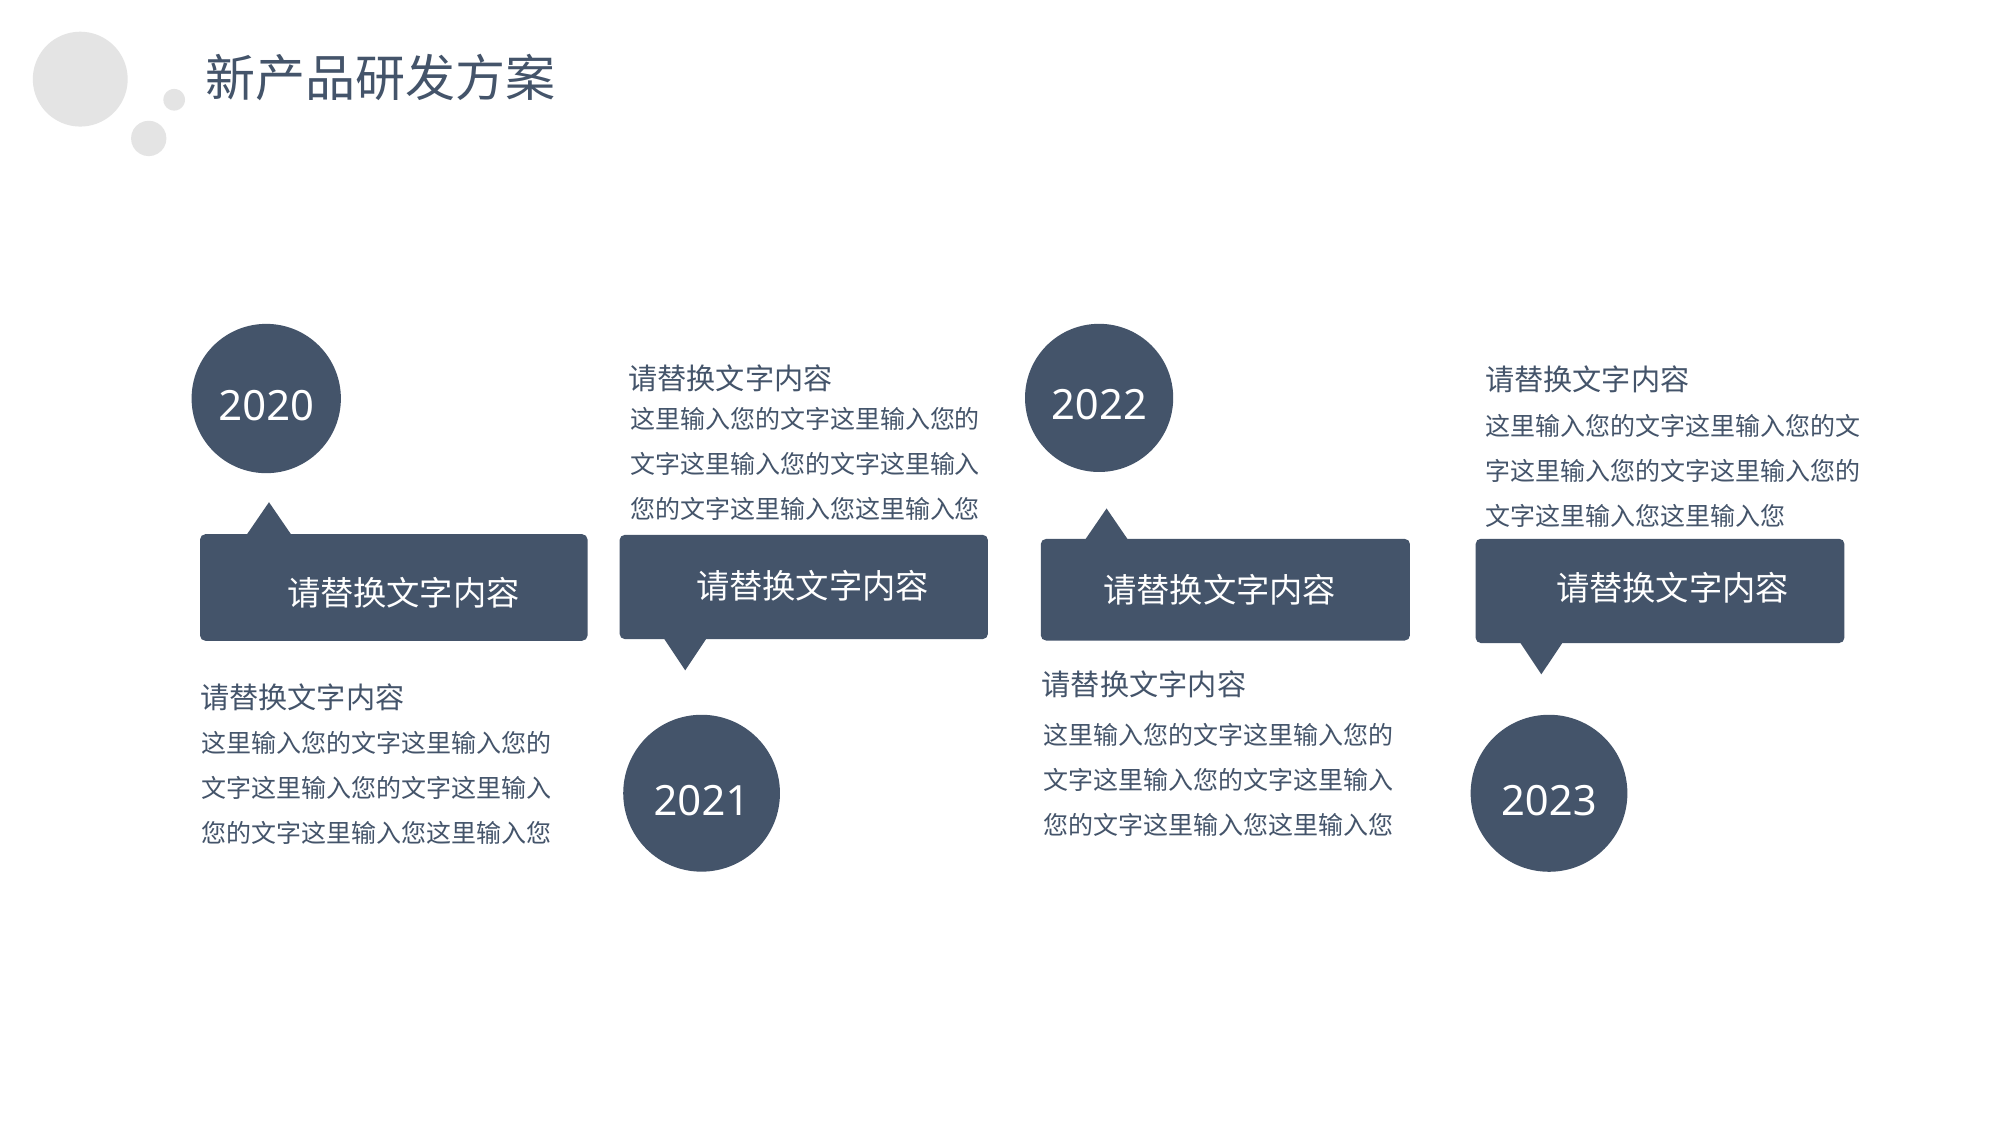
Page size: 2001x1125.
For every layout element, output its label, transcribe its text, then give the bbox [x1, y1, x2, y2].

text_box 请替换文字内容 [628, 360, 834, 396]
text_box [623, 714, 780, 872]
text_box 请替换文字内容 [1485, 361, 1747, 395]
text_box [1475, 538, 1845, 675]
text_box 这里输入您的文字这里输入您的文字这里输入您的文字这里输入您的文字这里输入您这里输入您 [1043, 704, 1400, 840]
text_box 这里输入您的文字这里输入您的文字这里输入您的文字这里输入您的文字这里输入您这里输入您 [201, 712, 577, 847]
text_box 这里输入您的文字这里输入您的文字这里输入您的文字这里输入您的文字这里输入您这里输入您 [630, 388, 1002, 524]
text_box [191, 323, 341, 474]
text_box 新产品研发方案 [190, 38, 571, 114]
text_box [200, 502, 588, 641]
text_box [1470, 714, 1628, 872]
text_box 请替换文字内容 [1535, 567, 1810, 608]
text_box [619, 534, 988, 671]
text_box 请替换文字内容 [1092, 569, 1348, 610]
text_box 请替换文字内容 [281, 572, 525, 613]
text_box 这里输入您的文字这里输入您的文字这里输入您的文字这里输入您的文字这里输入您这里输入您 [1485, 395, 1871, 531]
text_box [1040, 508, 1410, 641]
text_box 请替换文字内容 [200, 679, 450, 715]
text_box 请替换文字内容 [1041, 666, 1265, 702]
text_box 请替换文字内容 [683, 565, 942, 606]
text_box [1024, 323, 1174, 473]
